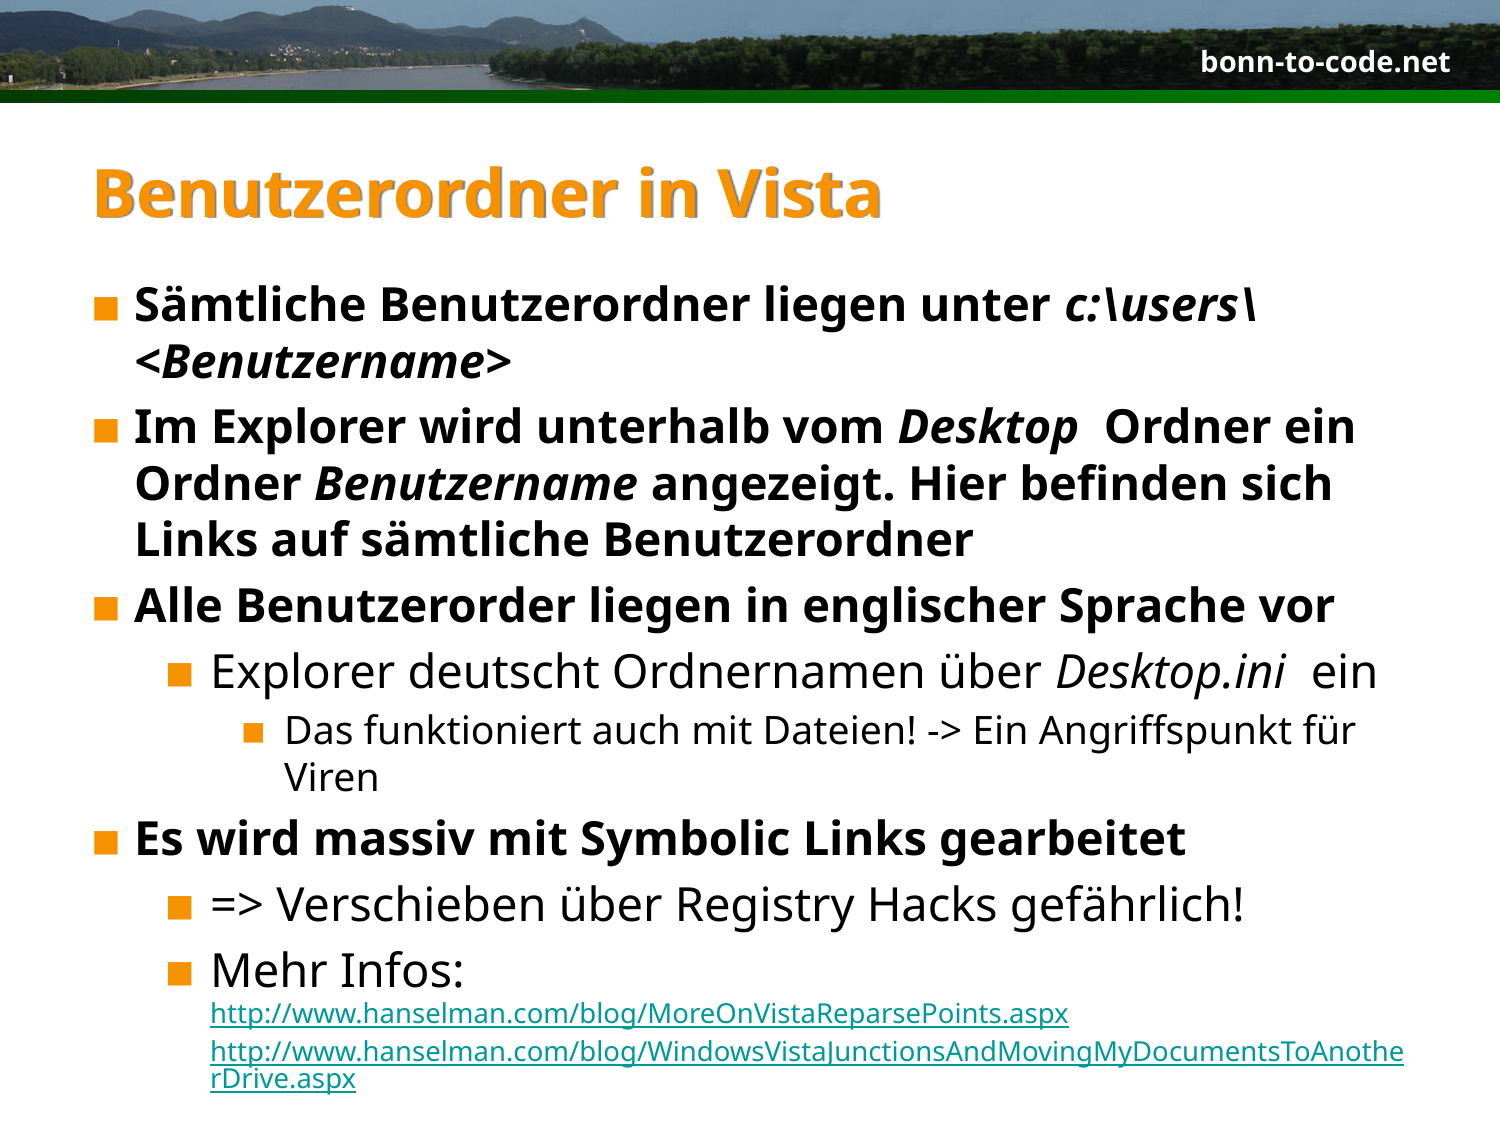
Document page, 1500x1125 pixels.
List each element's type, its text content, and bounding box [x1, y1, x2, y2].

picture [0, 0, 1500, 90]
list Sämtliche Benutzerordner liegen unter c:\users\<Benutzername> Im Explorer wird unterhalb vom Desktop Ordner ein Ordner Benutzername angezeigt. Hier befinden sich Links auf sämtliche Benutzerordner Alle Benutzerorder liegen in englischer Sprache vor Explorer deutscht Ordnernamen über Desktop.ini ein Das funktioniert auch mit Dateien! -> Ein Angriffspunkt für Viren Es wird massiv mit Symbolic Links gearbeitet => Verschieben über Registry Hacks gefährlich! Mehr Infos: http://www.hanselman.com/blog/MoreOnVistaReparsePoints.aspx http://www.hanselman.com/blog/WindowsVistaJunctionsAndMovingMyDocumentsToAnotherDrive.aspx [74, 266, 1426, 1095]
title Benutzerordner in Vista [76, 113, 1428, 268]
